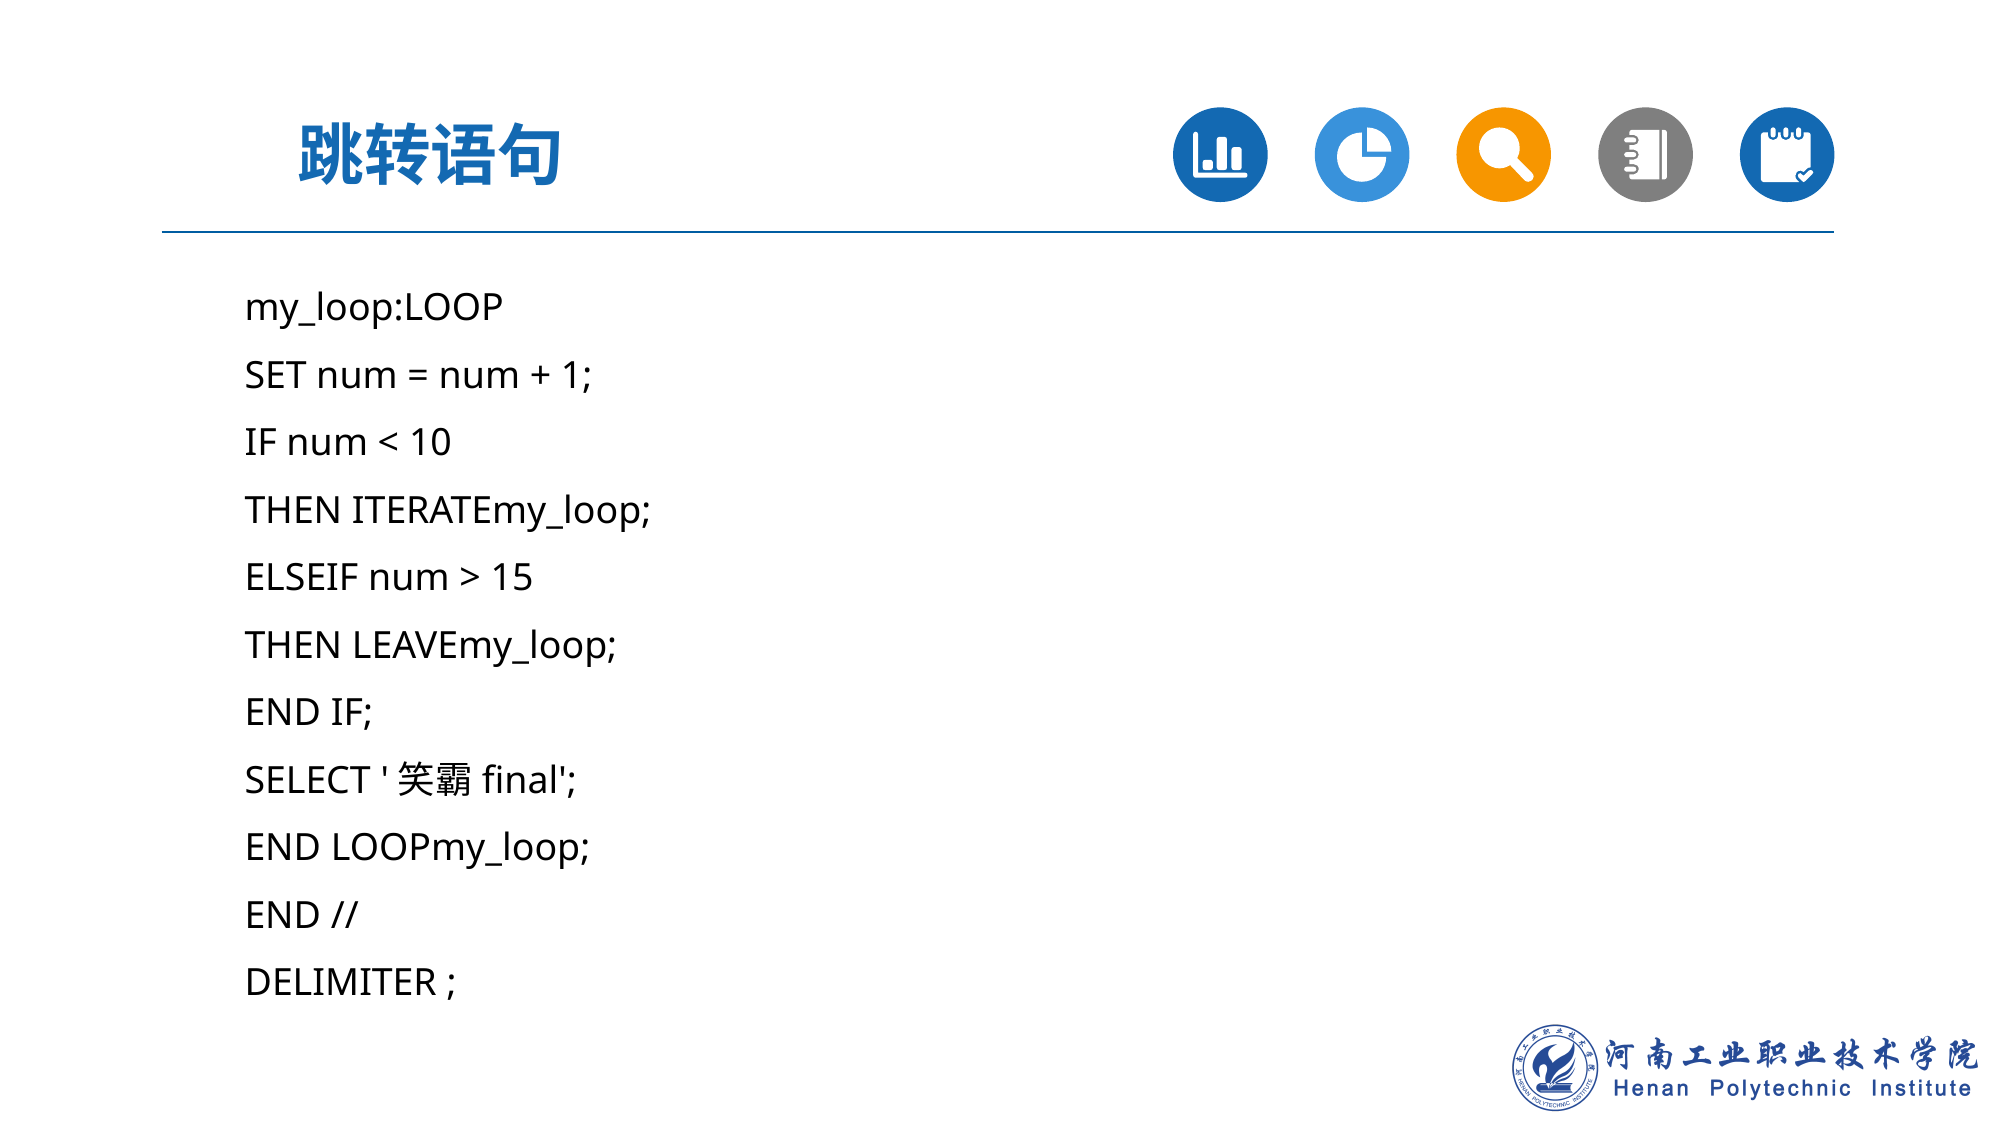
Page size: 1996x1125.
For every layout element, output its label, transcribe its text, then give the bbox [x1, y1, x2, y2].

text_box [1456, 107, 1552, 203]
text_box 跳转语句 [110, 93, 752, 203]
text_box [1739, 107, 1835, 203]
text_box my_loop:LOOP SET num = num + 1; IF num < 10 THEN ITERATEmy_loop; ELSEIF num > 15 THEN LEAVEmy_loop; END IF; SELECT '笑霸final'; END LOOPmy_loop; END // DELIMITER ; [149, 250, 1781, 948]
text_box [1314, 107, 1410, 203]
picture [1493, 1020, 1984, 1118]
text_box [1172, 107, 1268, 203]
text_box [1598, 107, 1694, 203]
